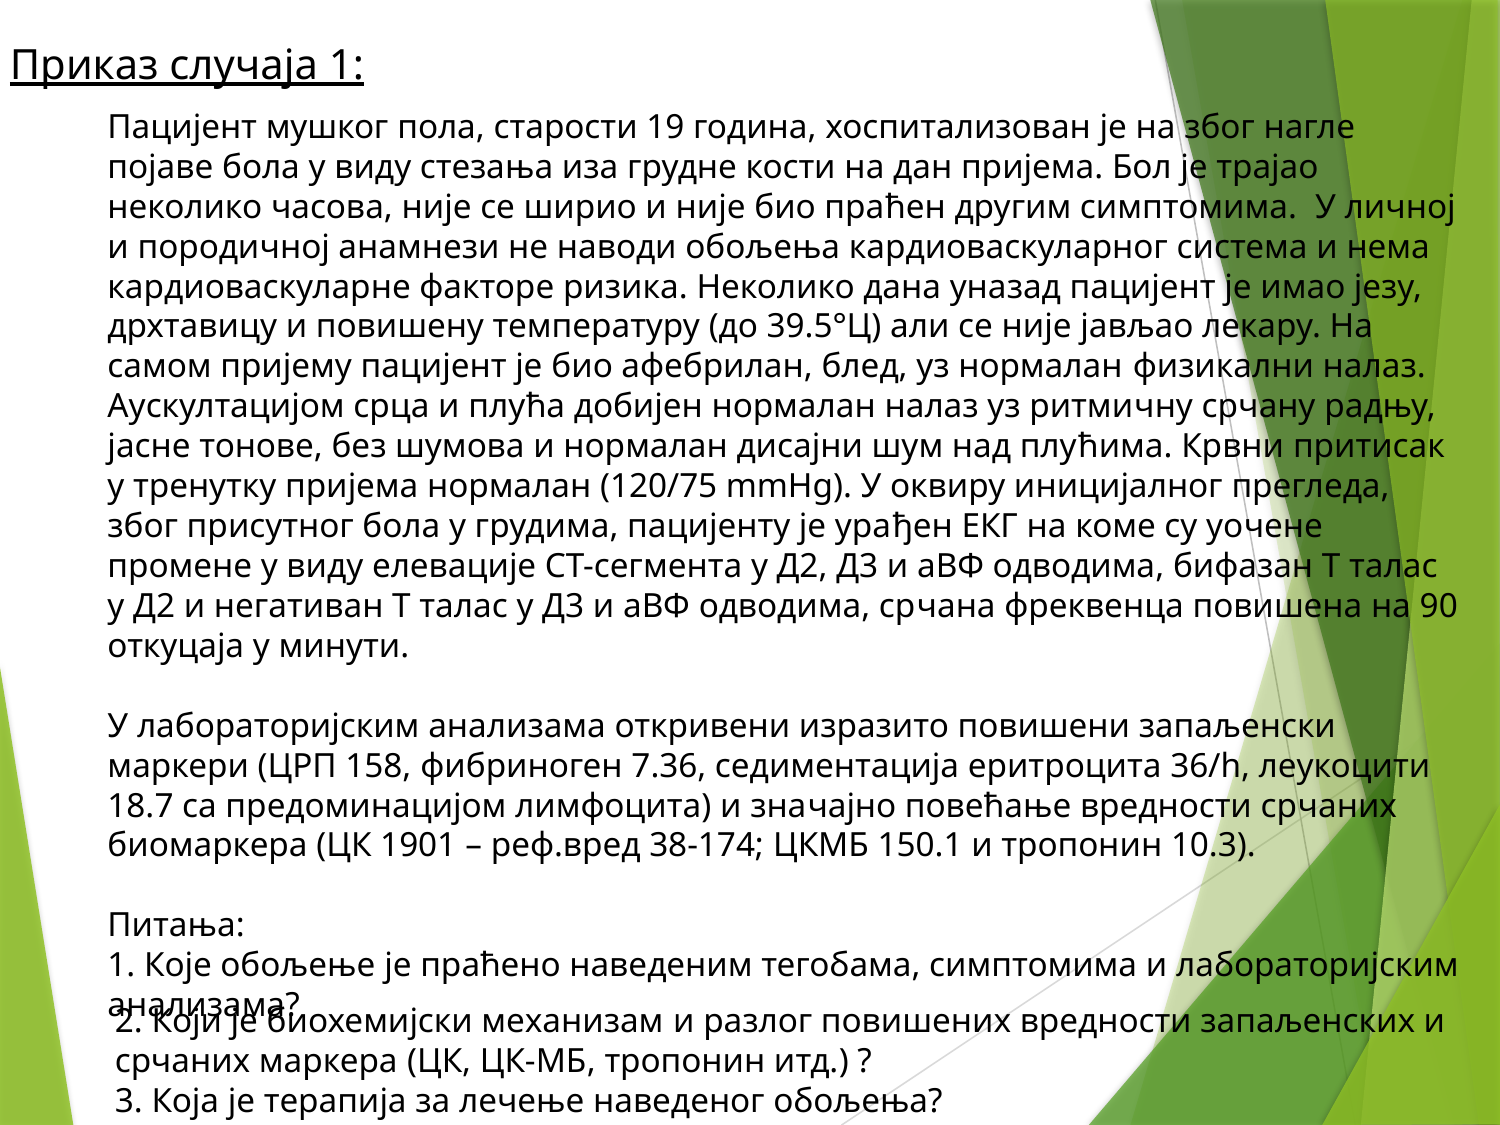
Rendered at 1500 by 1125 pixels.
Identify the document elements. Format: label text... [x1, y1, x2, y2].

text_box 2. Који је биохемијски механизам и разлог повишених вредности запаљенских и срчаних маркера (ЦК, ЦК-МБ, тропонин итд.) ? 3. Која је терапија за лечење наведеног обољења? [100, 992, 1470, 1125]
text_box Приказ случаја 1: [0, 29, 380, 95]
text_box Пацијент мушког пола, старости 19 година, хоспитализован је на због нагле појаве бола у виду стезања иза грудне кости на дан пријема. Бол је трајао неколико часова, није се ширио и није био праћен другим симптомима. У личној и породичној анамнези не наводи обољења кардиоваскуларног система и нема кардиоваскуларне факторе ризика. Неколико дана уназад пацијент је имао језу, дрхтавицу и повишену температуру (до 39.5°Ц) али се није јављао лекару. На самом пријему пацијент је био афебрилан, блед, уз нормалан физикални налаз. Аускултацијом срца и плућа добијен нормалан налаз уз ритмичну срчану радњу, јасне тонове, без шумова и нормалан дисајни шум над плућима. Крвни притисак у тренутку пријема нормалан (120/75 mmHg). У оквиру иницијалног прегледа, због присутног бола у грудима, пацијенту је урађен ЕКГ на коме су уочене промене у виду елевације СТ-сегмента у Д2, Д3 и аВФ одводима, бифазан Т талас у Д2 и негативан Т талас у Д3 и аВФ одводима, срчана фреквенца повишена на 90 откуцаја у минути. У лабораторијским анализама откривени изразито повишени запаљенски маркери (ЦРП 158, фибриноген 7.36, седиментација еритроцита 36/h, леукоцити 18.7 са предоминацијом лимфоцита) и значајно повећање вредности срчаних биомаркера (ЦК 1901 – реф.вред 38-174; ЦКМБ 150.1 и тропонин 10.3). Питања: 1. Које обољење је праћено наведеним тегобама, симптомима и лабораторијским анализама? [92, 97, 1477, 1111]
